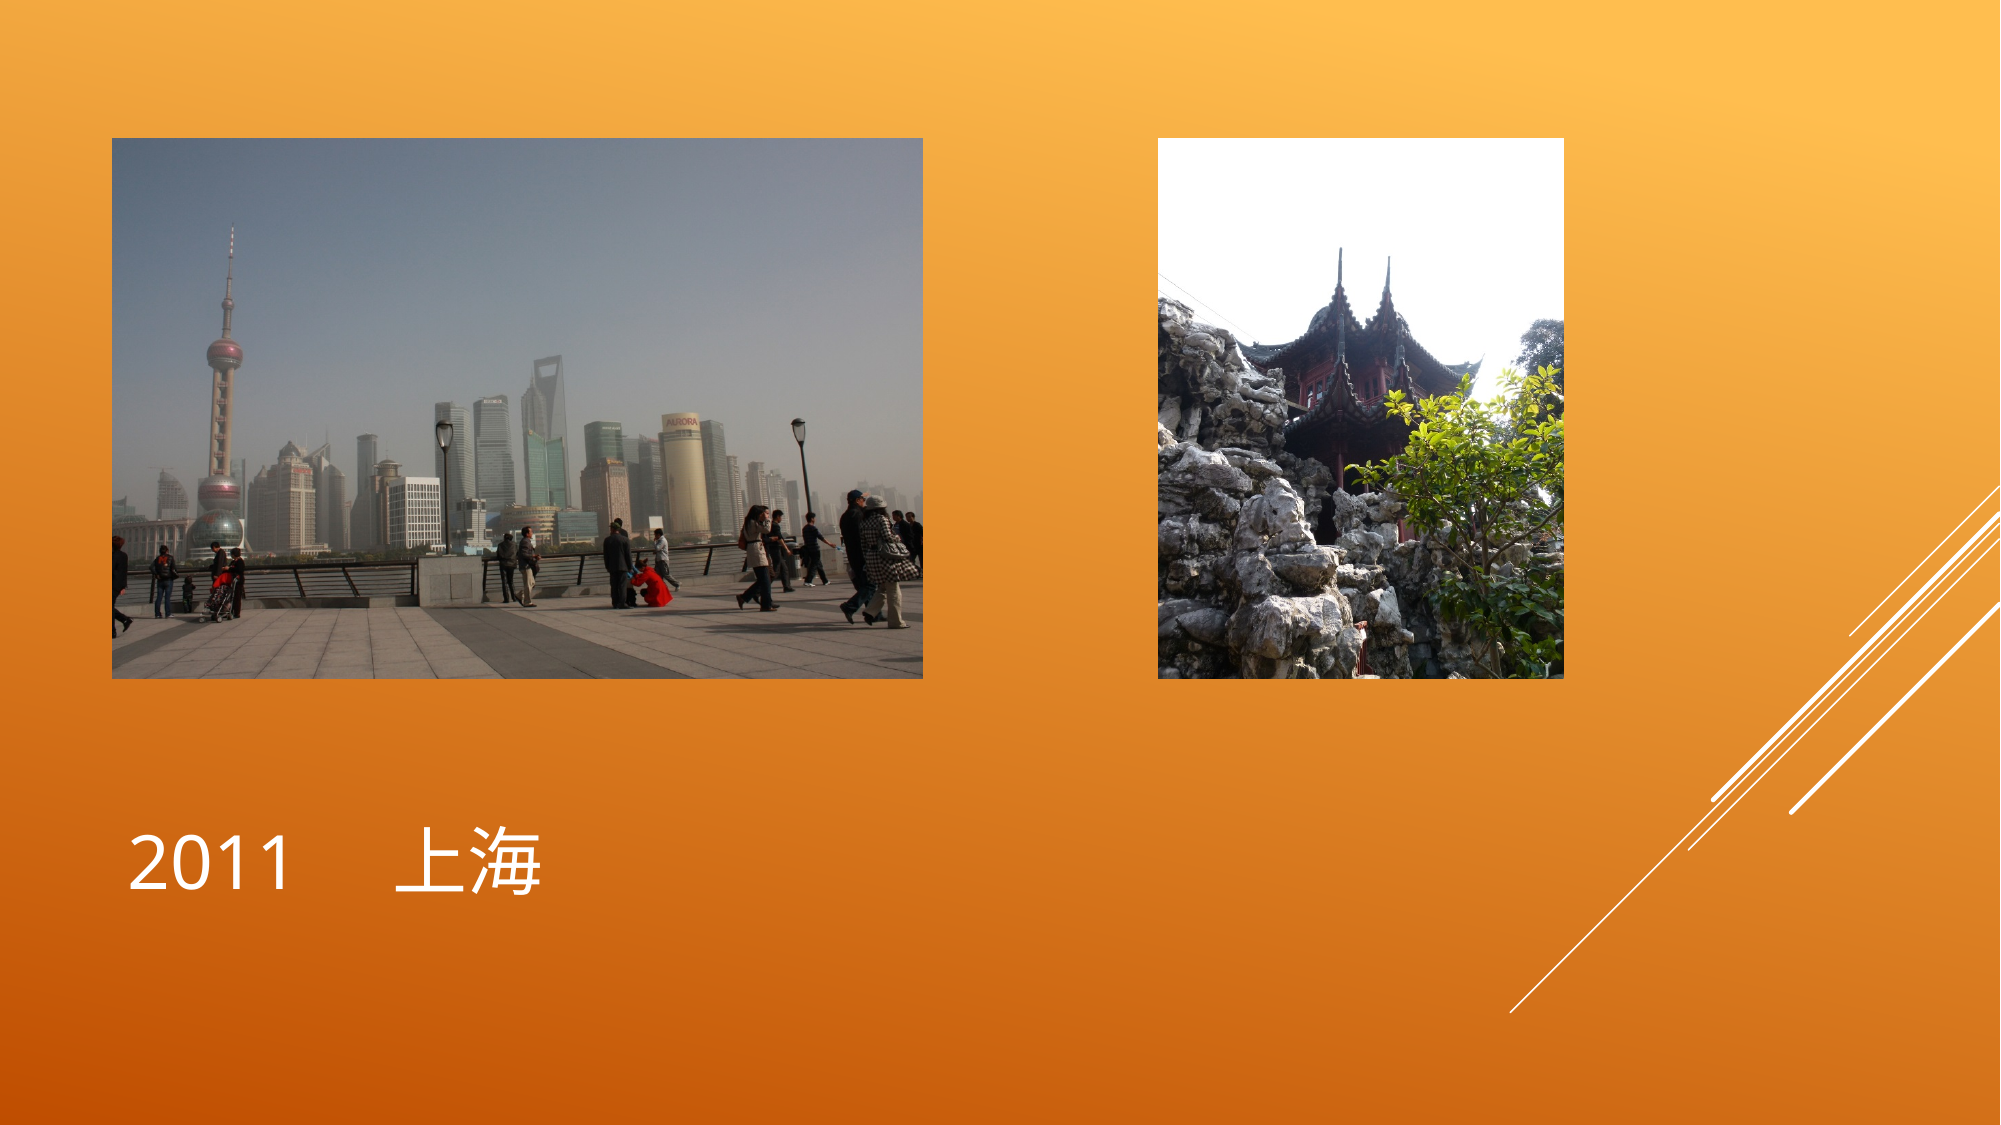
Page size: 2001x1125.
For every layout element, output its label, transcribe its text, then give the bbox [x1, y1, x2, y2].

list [112, 138, 923, 680]
title 2011 上海 [112, 736, 1513, 984]
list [1158, 138, 1565, 680]
